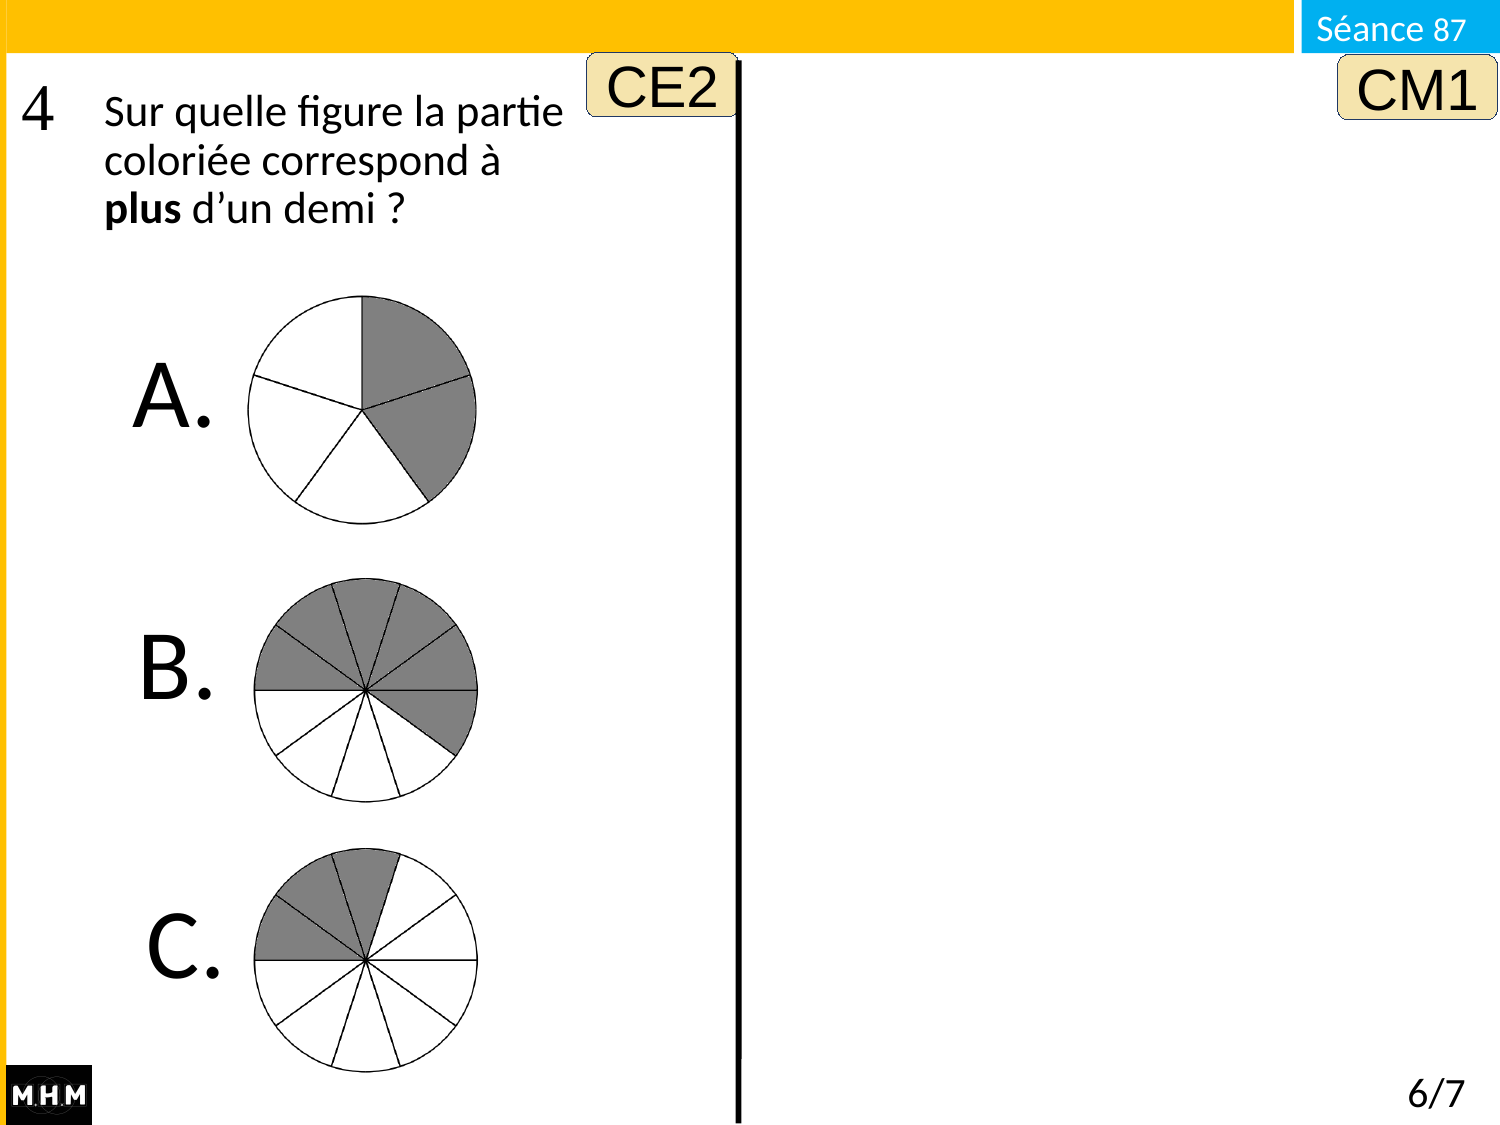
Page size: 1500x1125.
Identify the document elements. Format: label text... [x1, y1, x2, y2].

text_box CM1 [1337, 54, 1498, 120]
text_box C. [132, 871, 238, 1006]
picture [243, 843, 481, 1079]
picture [6, 1065, 92, 1125]
list 6/7 [1373, 1064, 1500, 1125]
text_box CE2 [586, 52, 738, 117]
title Sur quelle figure la partie coloriée correspond à plus d’un demi ? [89, 74, 586, 248]
text_box A. [118, 319, 238, 455]
picture [243, 573, 481, 809]
text_box B. [123, 592, 238, 728]
picture [243, 290, 481, 527]
